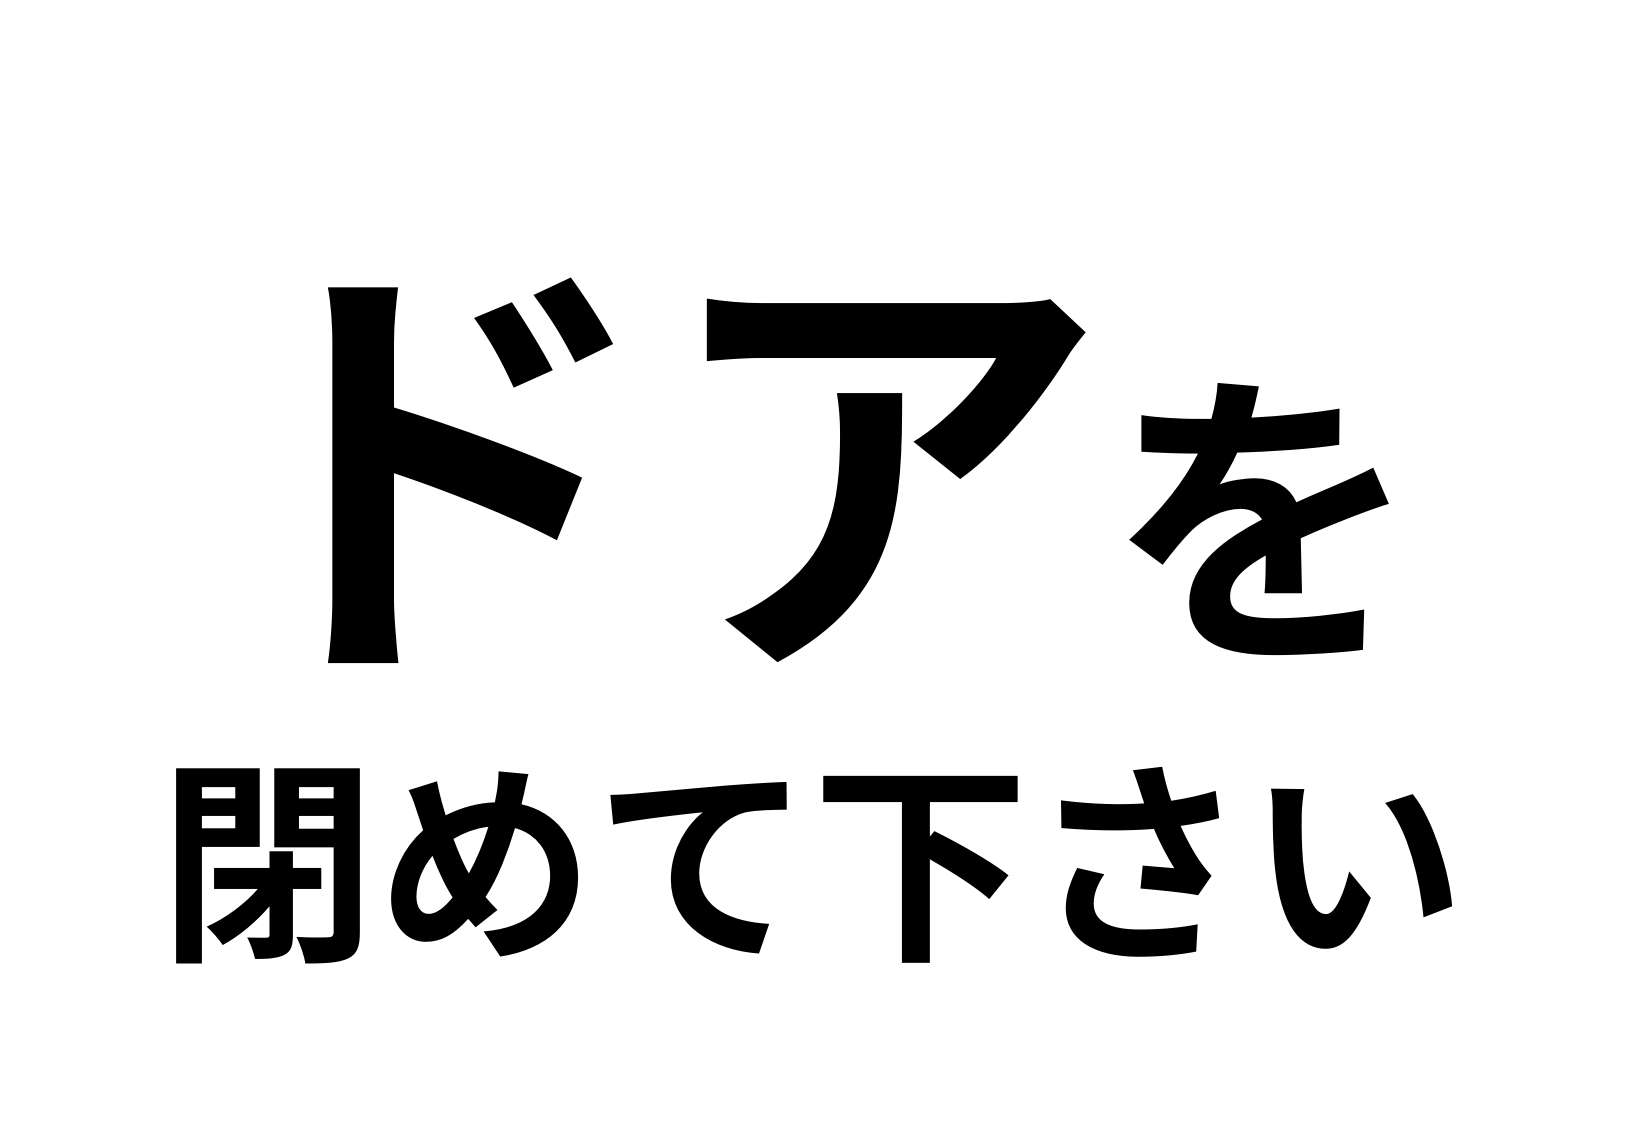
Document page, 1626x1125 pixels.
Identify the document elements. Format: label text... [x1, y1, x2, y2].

text_box ドアを 閉めて下さい [0, 180, 1625, 996]
